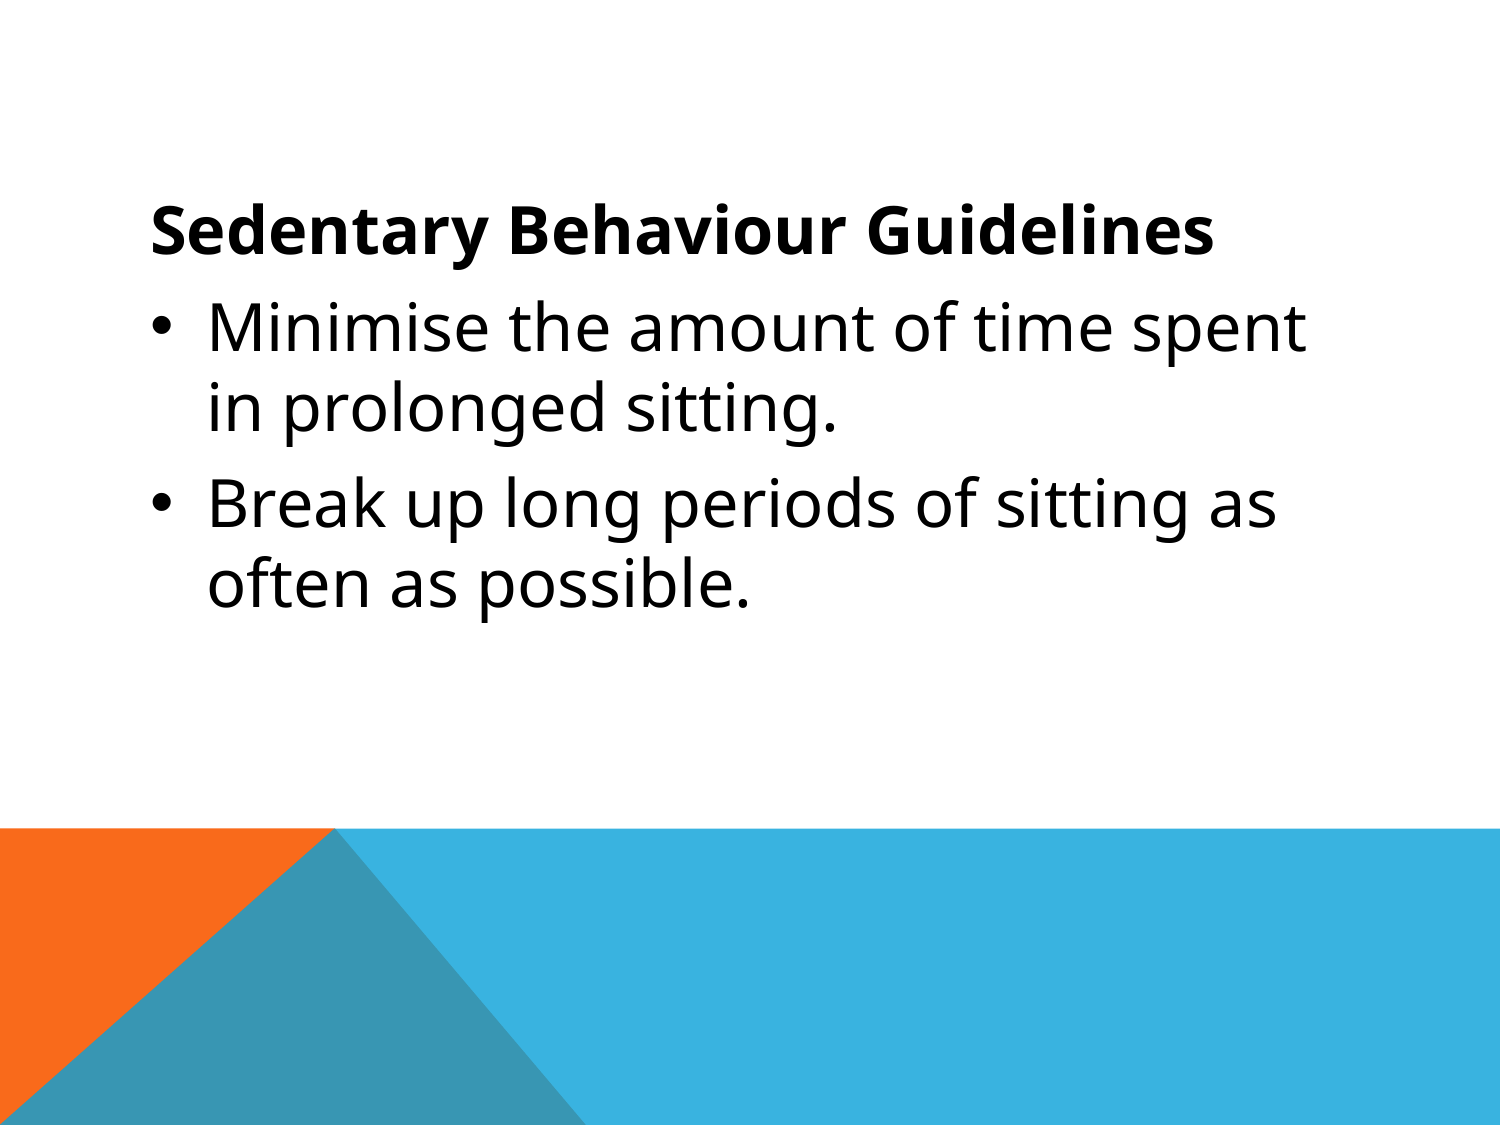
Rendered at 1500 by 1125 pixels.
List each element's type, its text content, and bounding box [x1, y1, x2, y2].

list Sedentary Behaviour Guidelines Minimise the amount of time spent in prolonged sitting. Break up long periods of sitting as often as possible. [135, 180, 1369, 768]
